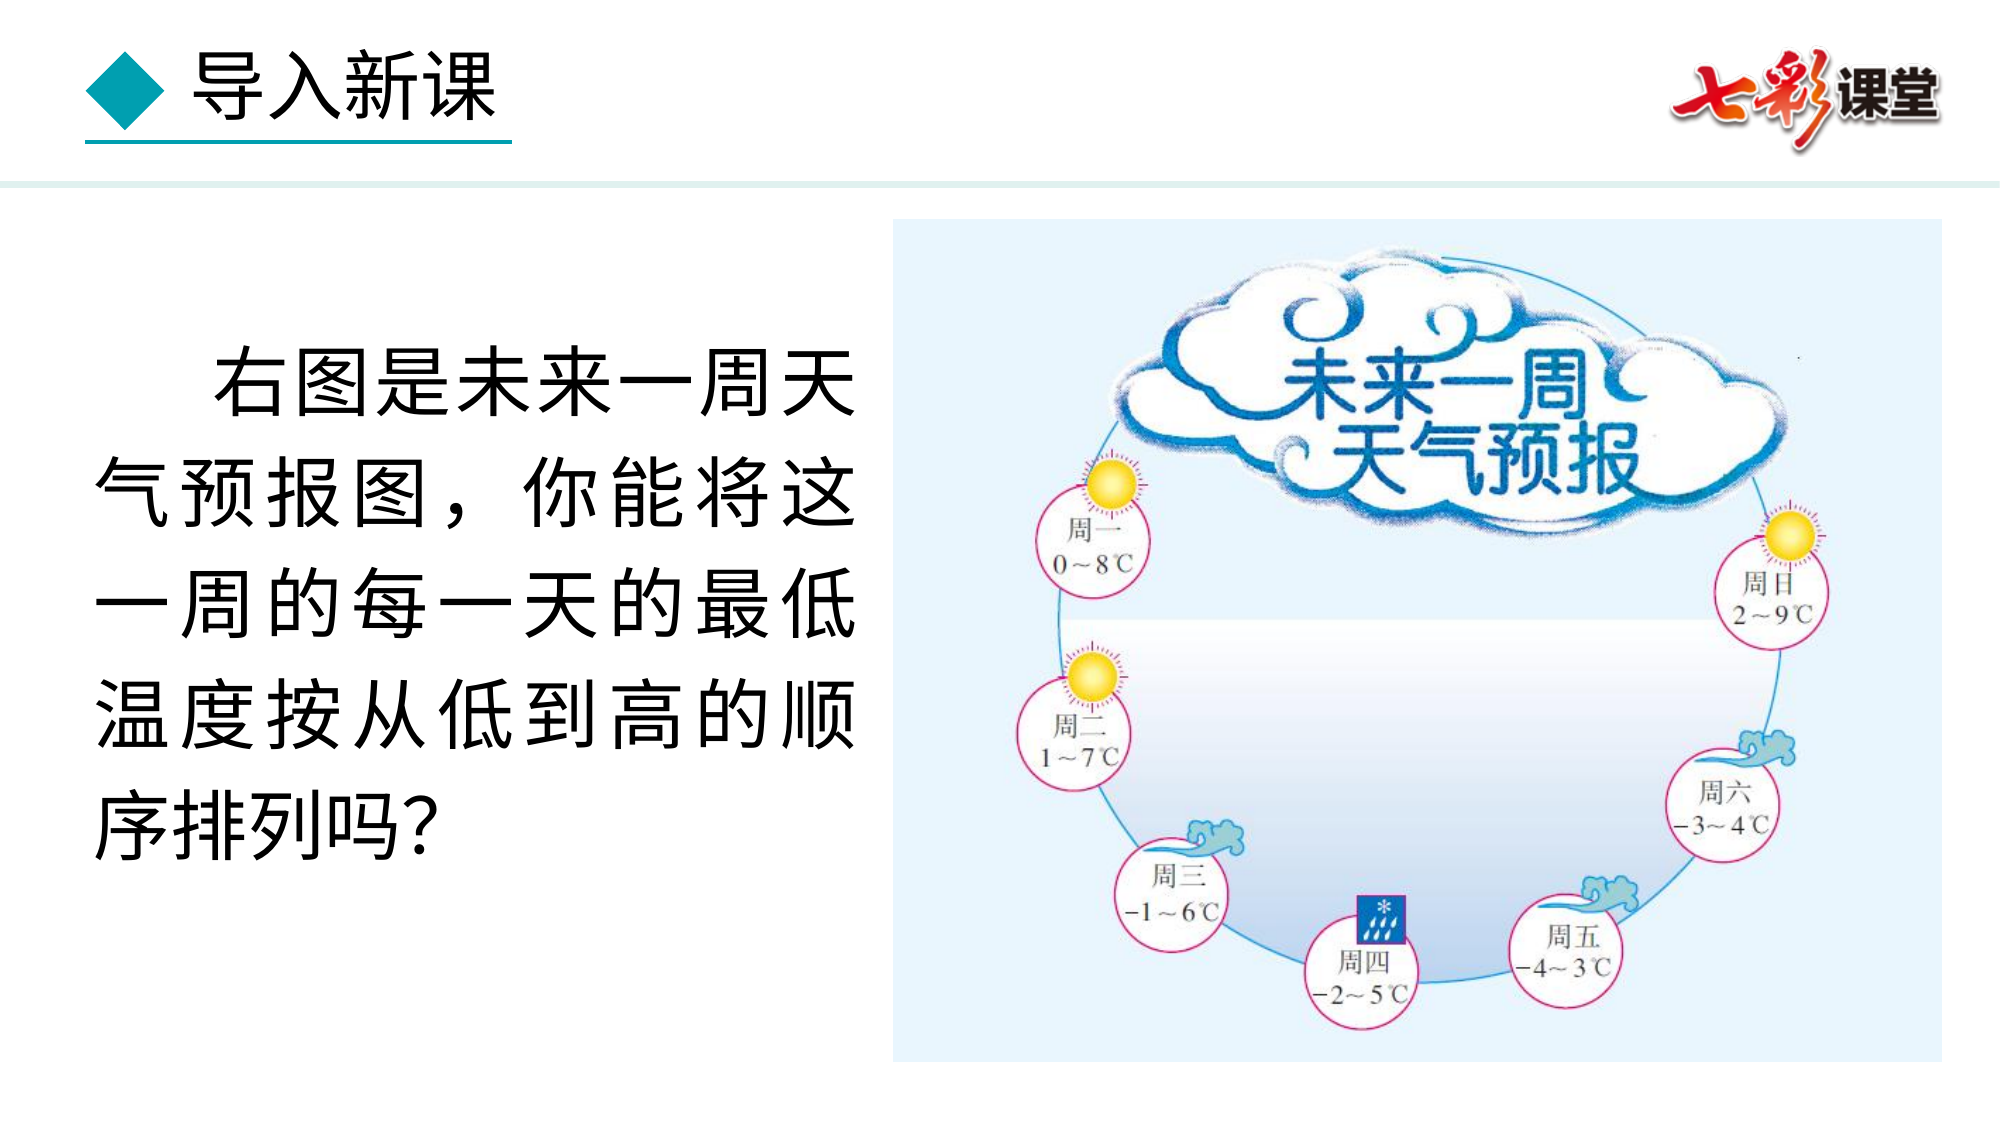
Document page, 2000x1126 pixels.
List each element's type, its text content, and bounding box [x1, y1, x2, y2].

picture [1666, 42, 1948, 157]
picture [893, 219, 1943, 1062]
text_box 右图是未来一周天气预报图，你能将这一周的每一天的最低温度按从低到高的顺序排列吗？ [73, 304, 878, 892]
